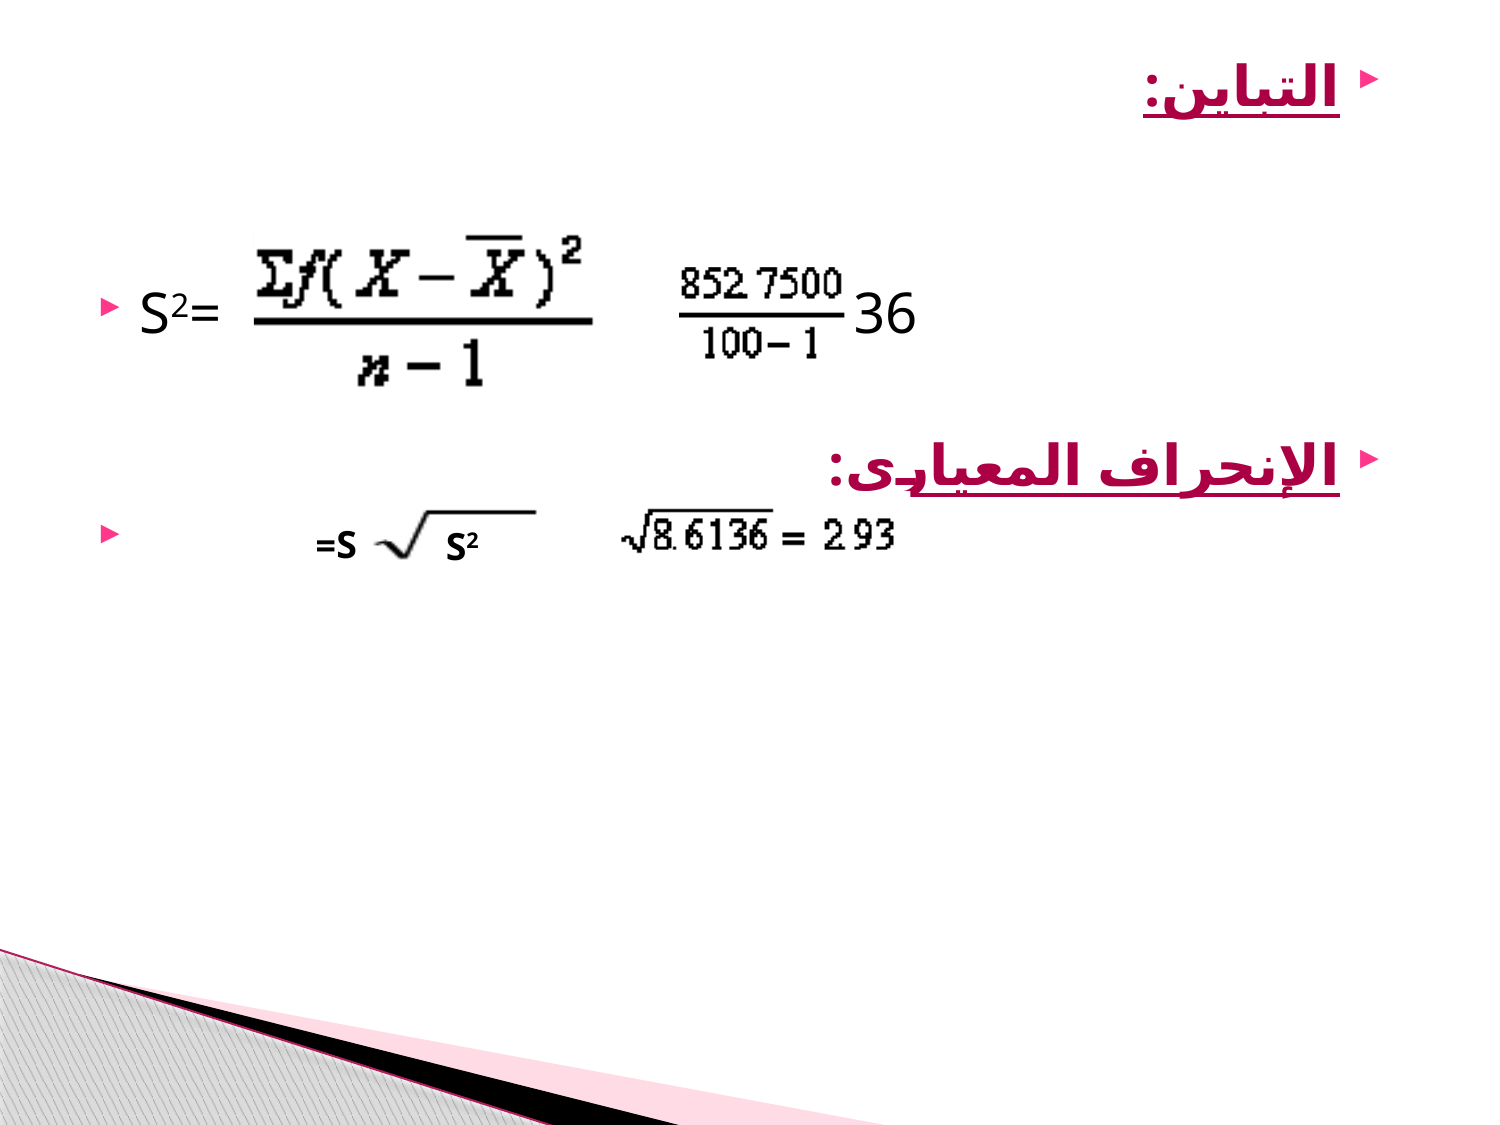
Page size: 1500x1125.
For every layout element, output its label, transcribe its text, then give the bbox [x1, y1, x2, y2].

picture [253, 231, 597, 410]
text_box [229, 479, 574, 576]
picture [619, 491, 911, 563]
list التباين: S2= = =86136 الإنحراف المعياري: = [64, 42, 1415, 786]
picture [678, 266, 857, 386]
